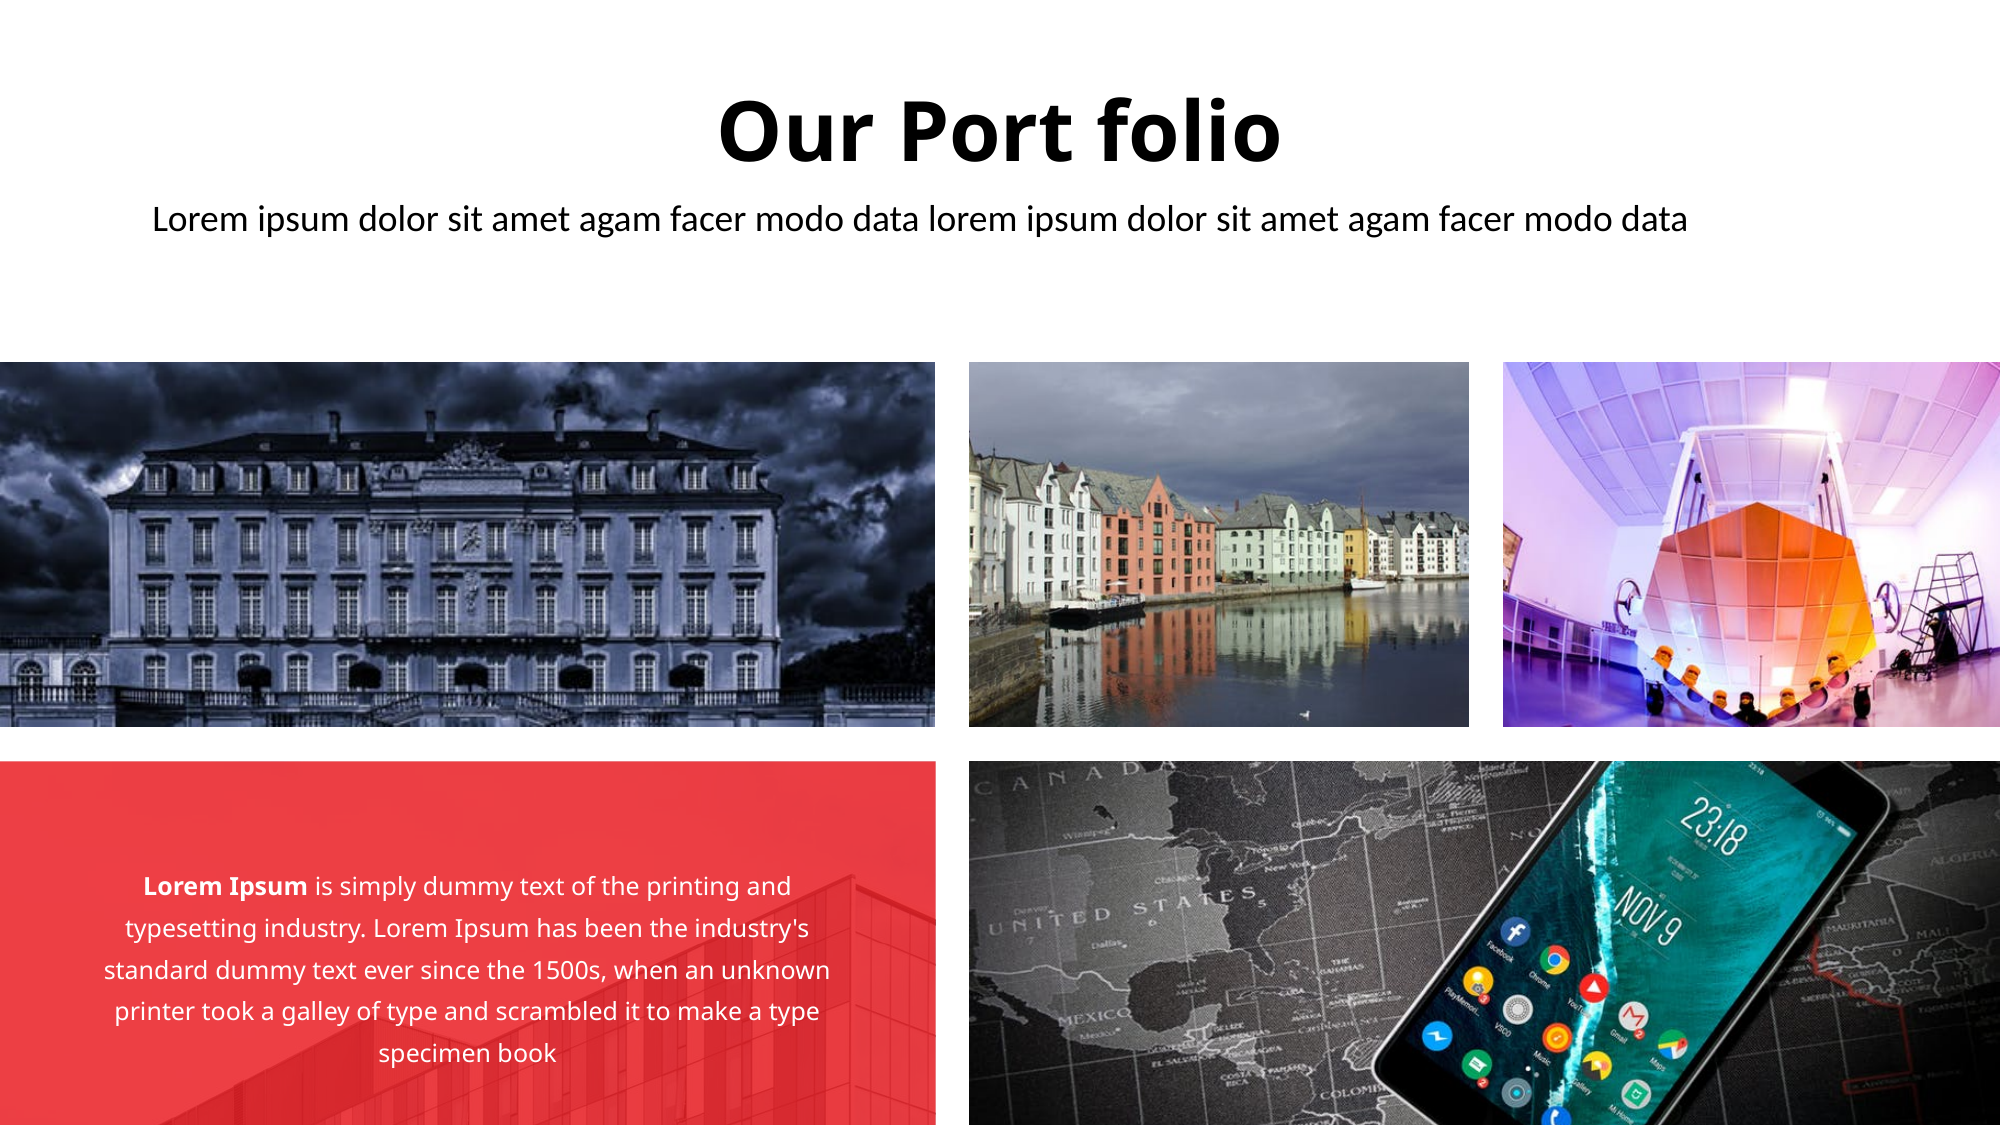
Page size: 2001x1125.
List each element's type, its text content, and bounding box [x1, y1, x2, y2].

picture [969, 362, 1470, 727]
picture [1503, 362, 2000, 727]
picture [0, 362, 935, 727]
subtitle Lorem ipsum dolor sit amet agam facer modo data lorem ipsum dolor sit amet agam facer modo data [137, 186, 1863, 227]
title Our Port folio [137, 78, 1863, 186]
picture [0, 761, 936, 1125]
picture [969, 761, 2000, 1125]
